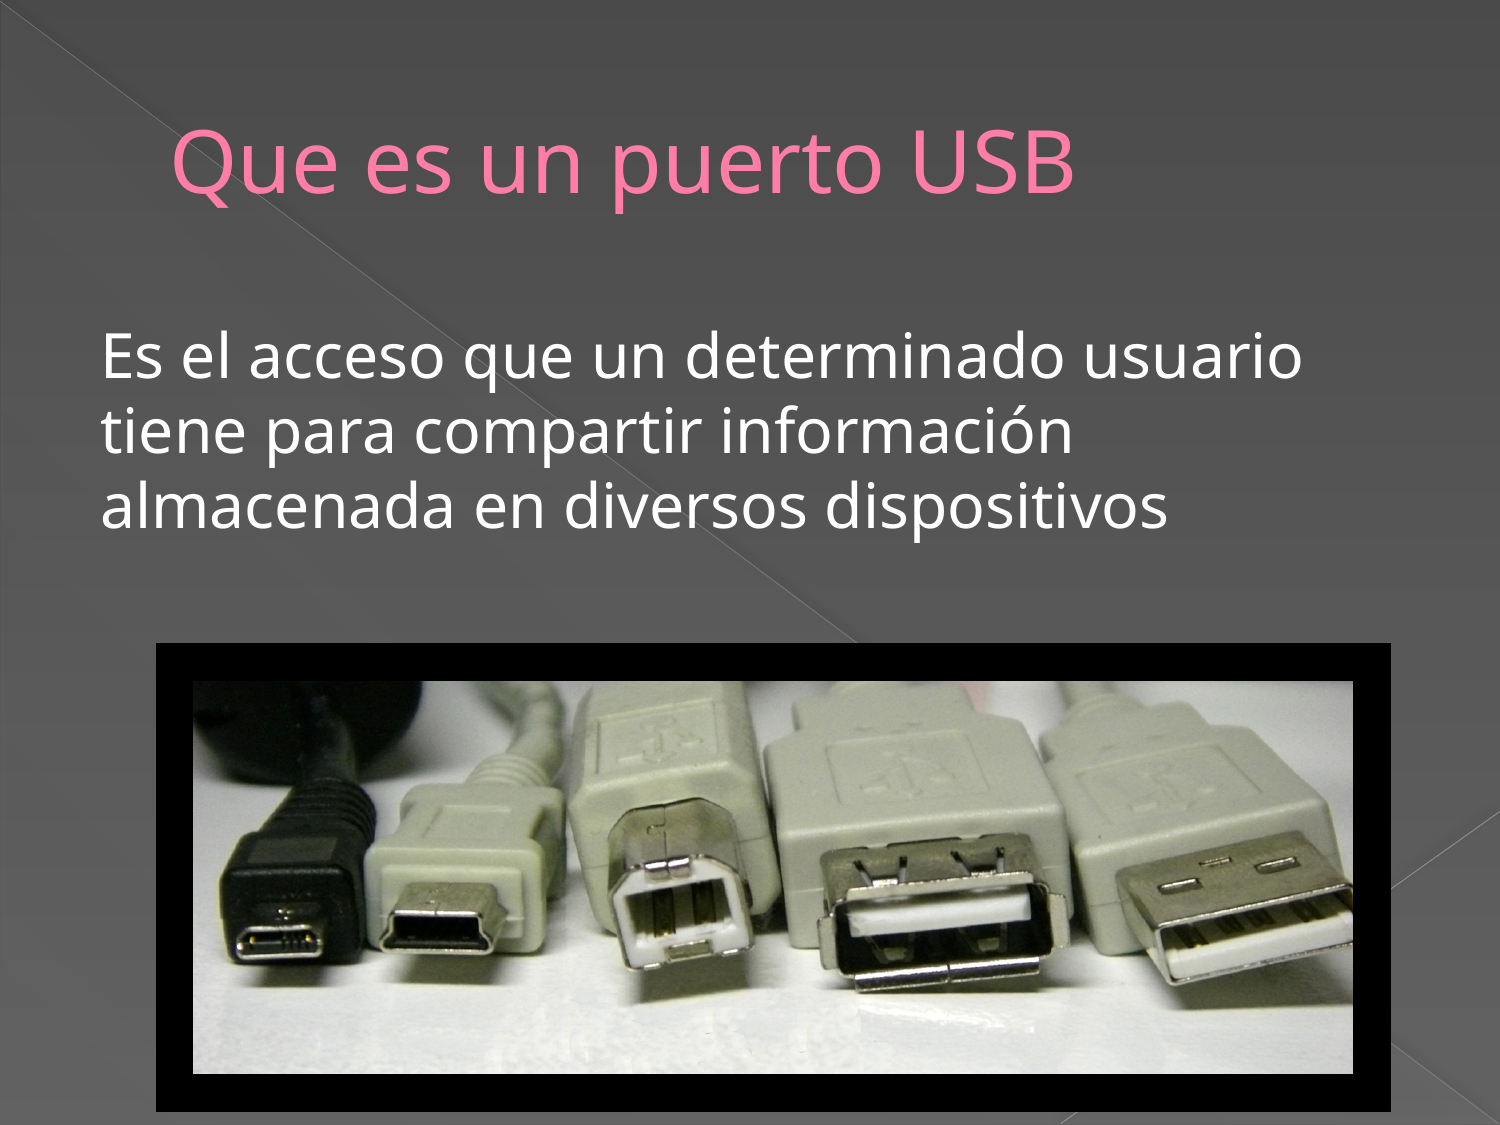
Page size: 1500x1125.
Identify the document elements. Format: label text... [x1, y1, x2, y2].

title Que es un puerto USB [75, 43, 1425, 274]
picture [192, 680, 1354, 1075]
list Es el acceso que un determinado usuario tiene para compartir información almacenada en diversos dispositivos [75, 308, 1425, 1059]
